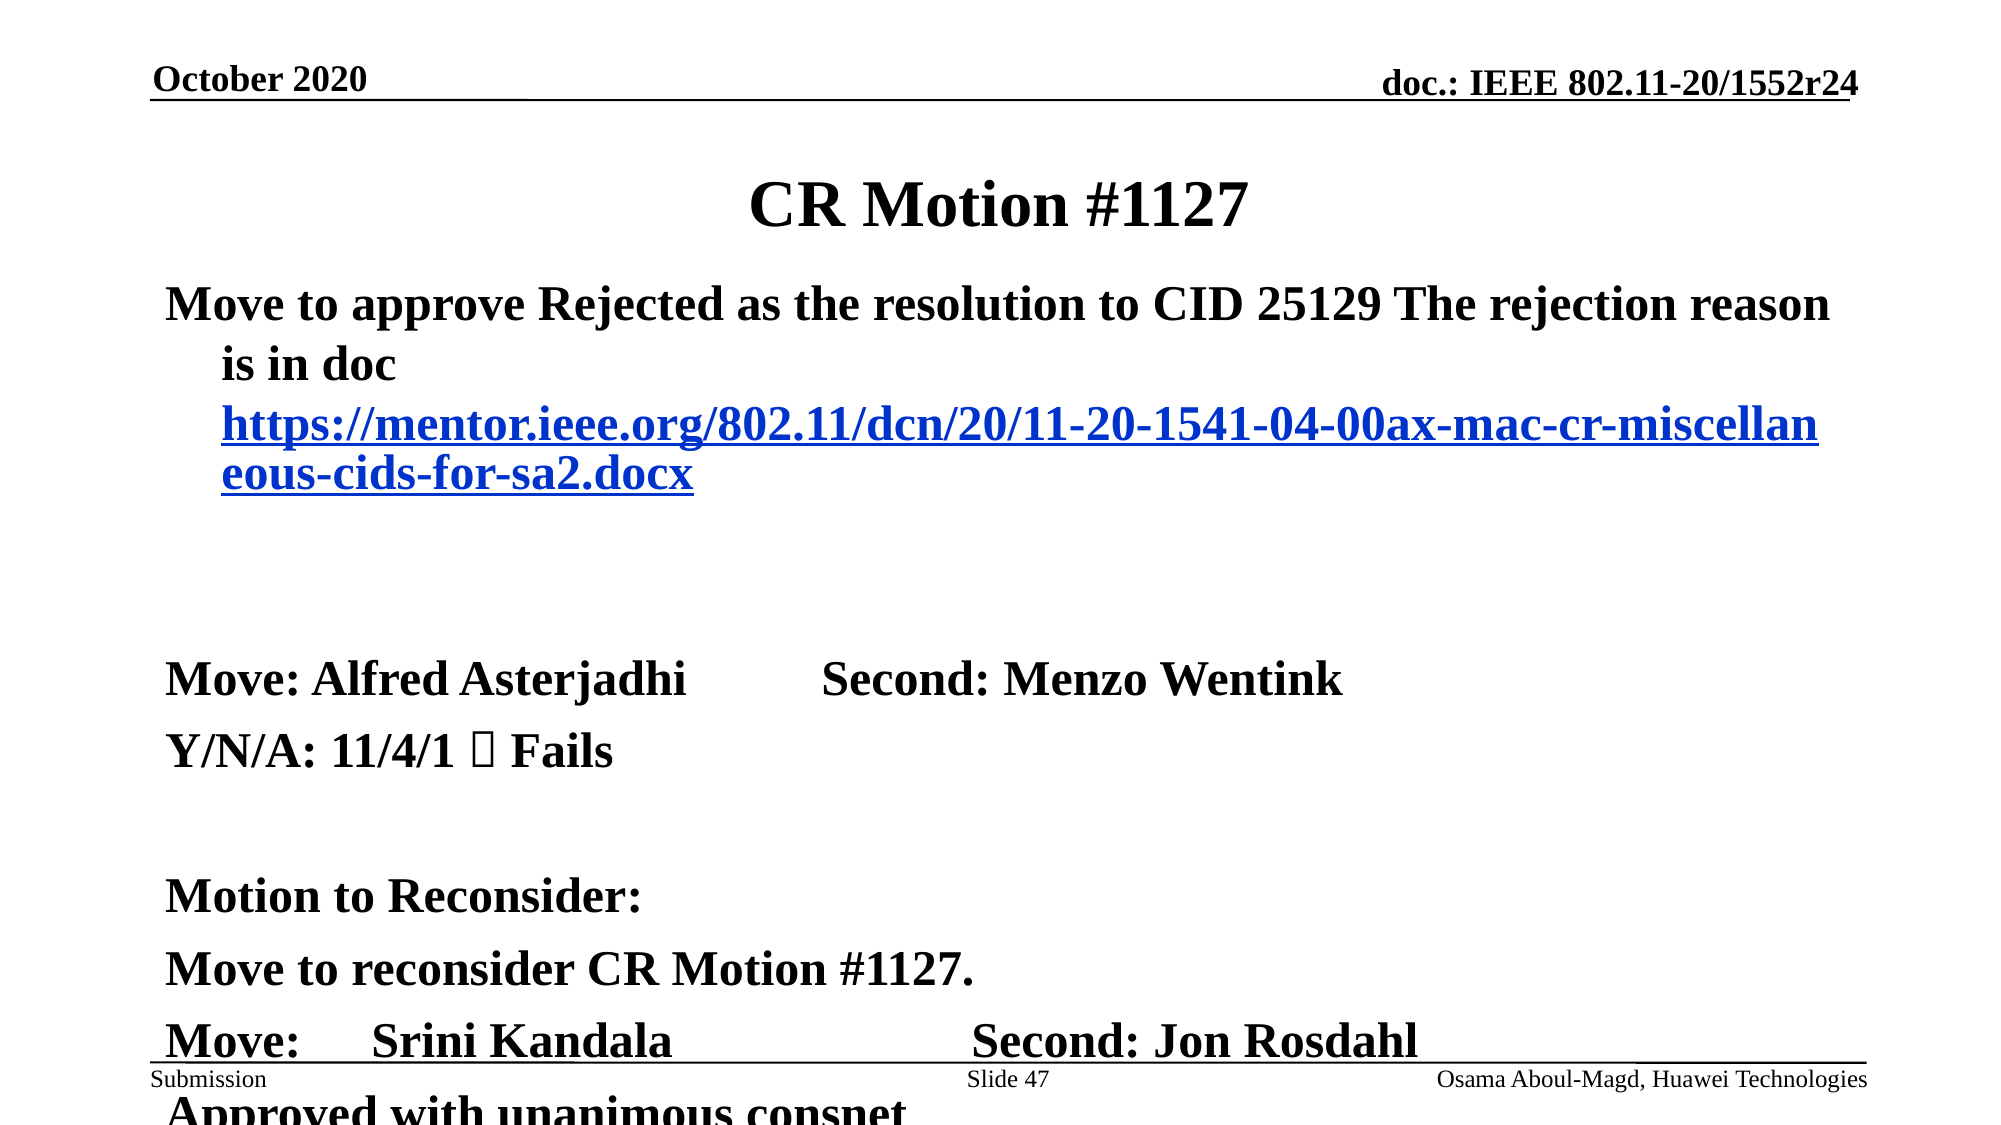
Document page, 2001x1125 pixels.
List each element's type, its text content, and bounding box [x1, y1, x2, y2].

title CR Motion #1127 [149, 112, 1850, 262]
list Move to approve Rejected as the resolution to CID 25129 The rejection reason is in doc https://mentor.ieee.org/802.11/dcn/20/11-20-1541-04-00ax-mac-cr-miscellaneous-cids-for-sa2.docx Move: Alfred Asterjadhi Second: Menzo Wentink Y/N/A: 11/4/1  Fails Motion to Reconsider: Move to reconsider CR Motion #1127. Move: Srini Kandala Second: Jon Rosdahl Approved with unanimous consnet [149, 262, 1850, 938]
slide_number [152, 54, 563, 100]
footer Osama Aboul-Magd, Huawei Technologies [1171, 1061, 1869, 1093]
slide_number Slide 47 [950, 1061, 1067, 1123]
